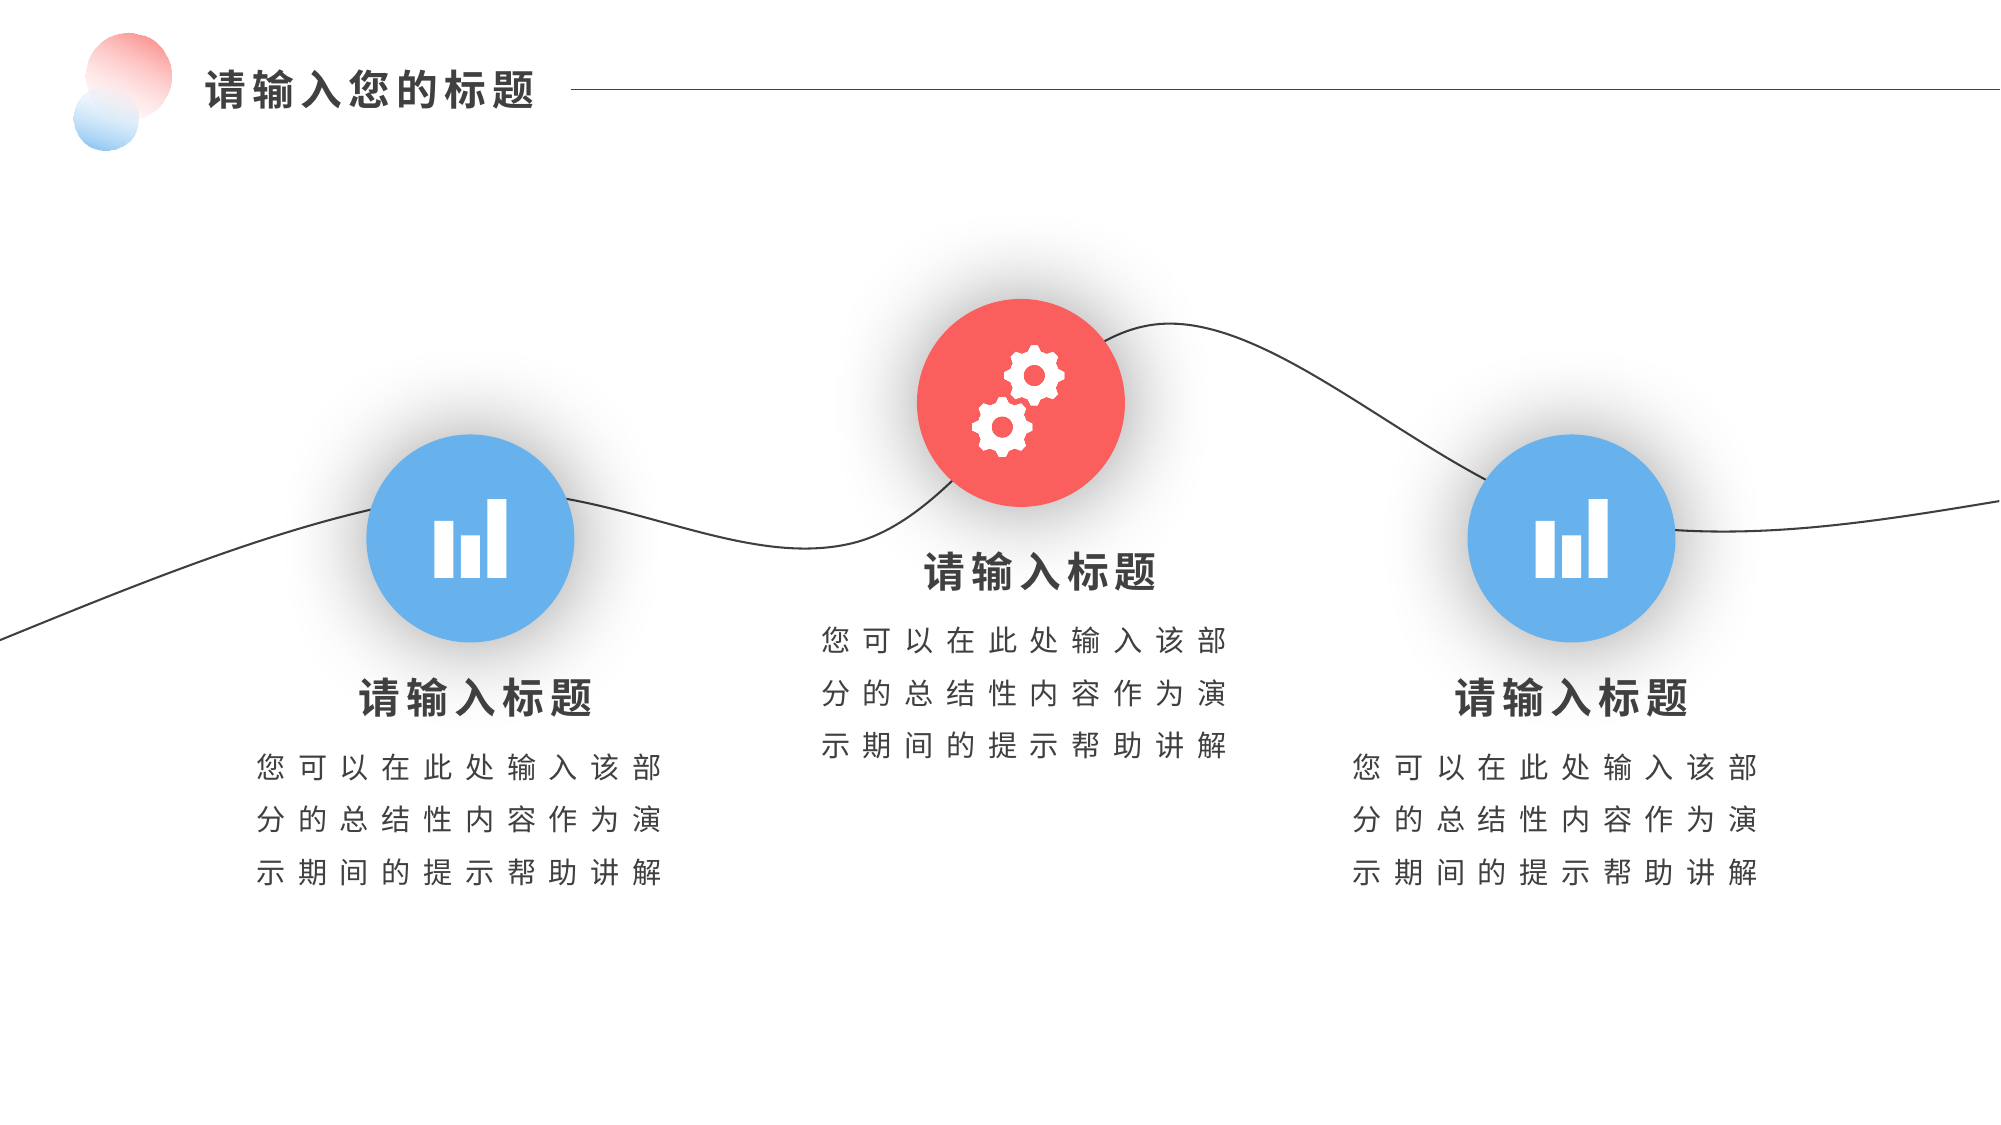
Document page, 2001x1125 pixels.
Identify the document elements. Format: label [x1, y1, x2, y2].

text_box [1337, 664, 1806, 899]
text_box [241, 664, 710, 899]
text_box [1110, 322, 1438, 552]
text_box [1467, 434, 1676, 643]
text_box [0, 524, 331, 642]
text_box [366, 434, 575, 643]
text_box [866, 516, 933, 538]
text_box [1732, 500, 2000, 533]
text_box [916, 298, 1125, 507]
text_box [623, 512, 806, 597]
text_box [806, 538, 1274, 772]
